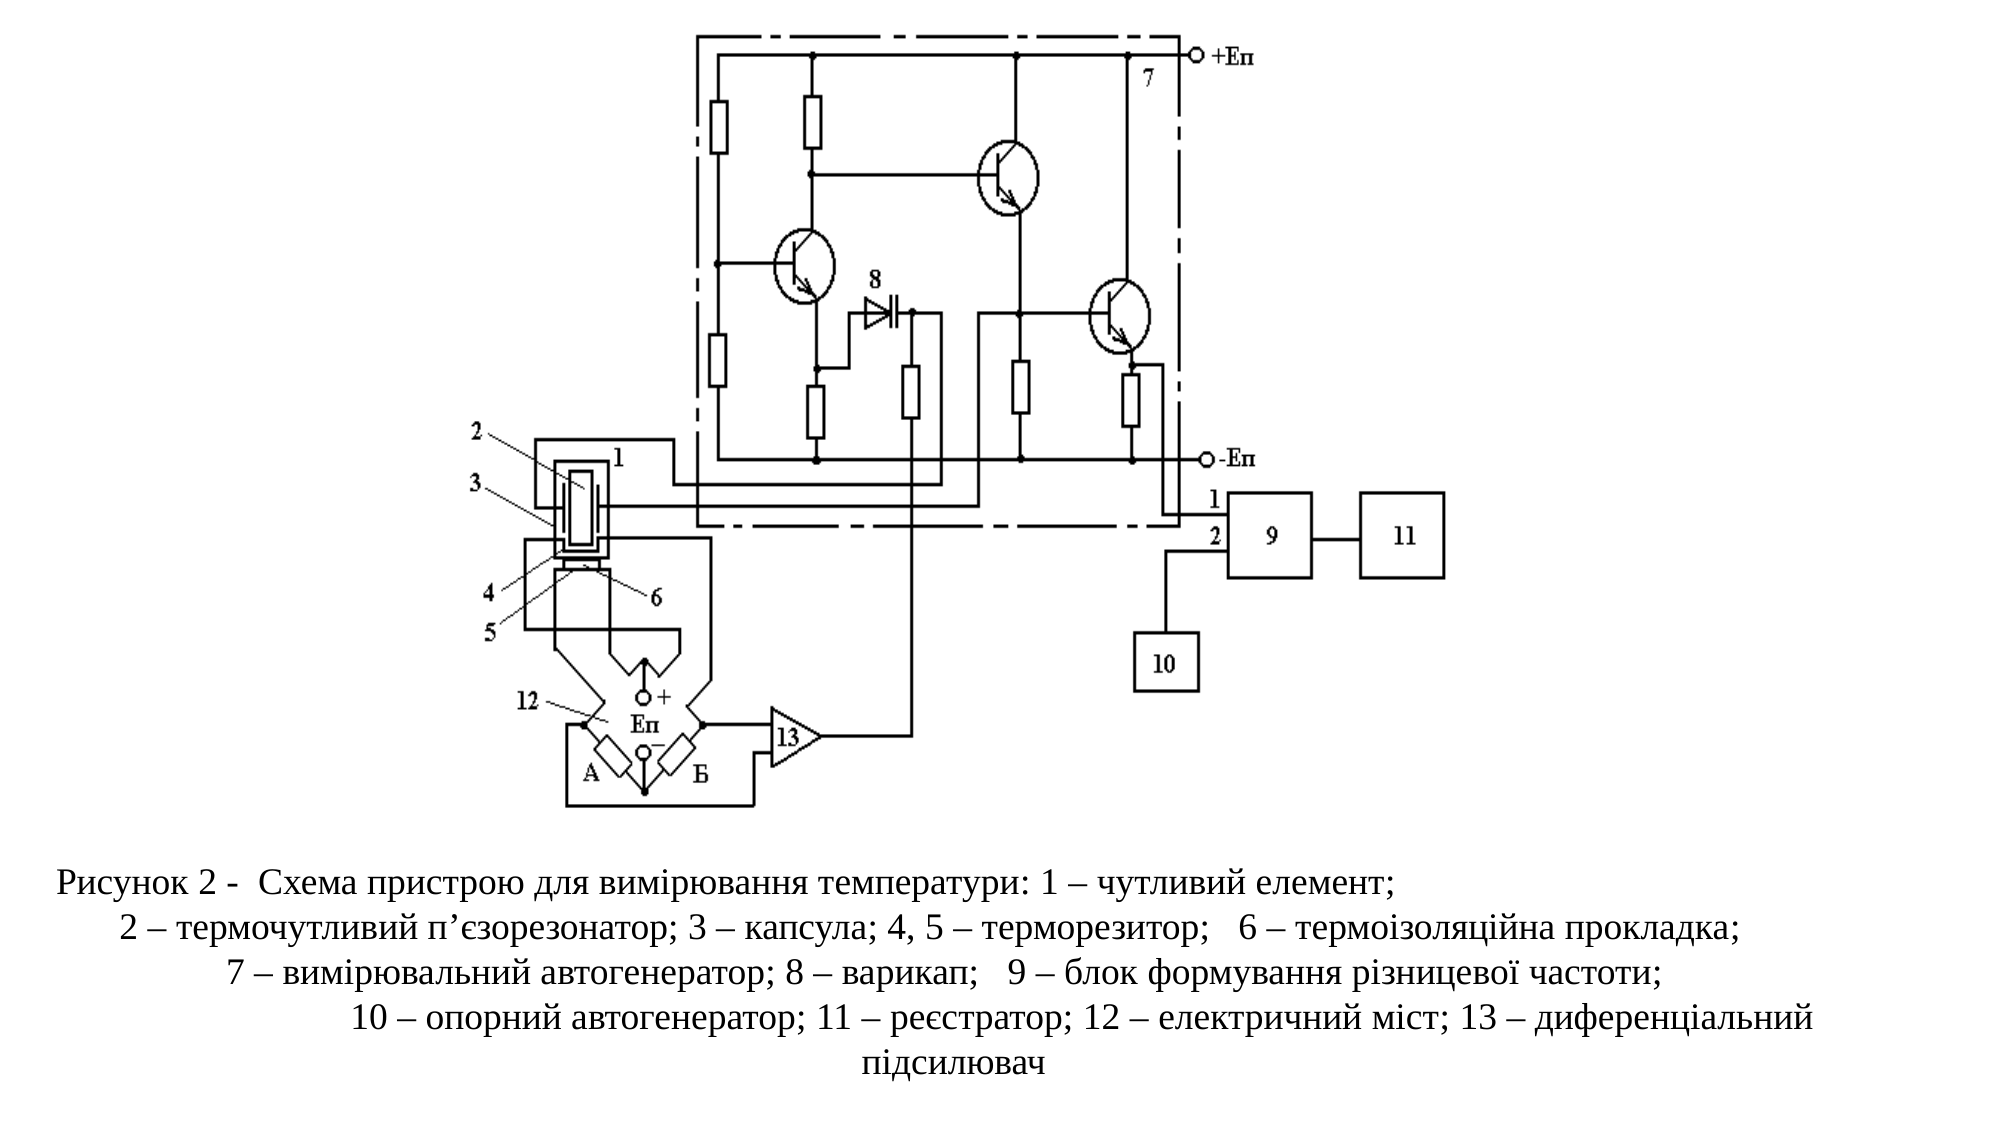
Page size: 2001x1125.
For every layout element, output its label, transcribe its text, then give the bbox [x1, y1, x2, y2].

picture [457, 17, 1450, 818]
text_box Рисунок 2 - Схема пристрою для вимірювання температури: 1 – чутливий елемент; 2 – термочутливий п’єзорезонатор; 3 – капсула; 4, 5 – терморезитор; 6 – термоізоляційна прокладка; 7 – вимірювальний автогенератор; 8 – варикап; 9 – блок формування різницевої частоти; 10 – опорний автогенератор; 11 – реєстратор; 12 – електричний міст; 13 – диференціальний підсилювач [36, 849, 1871, 1125]
